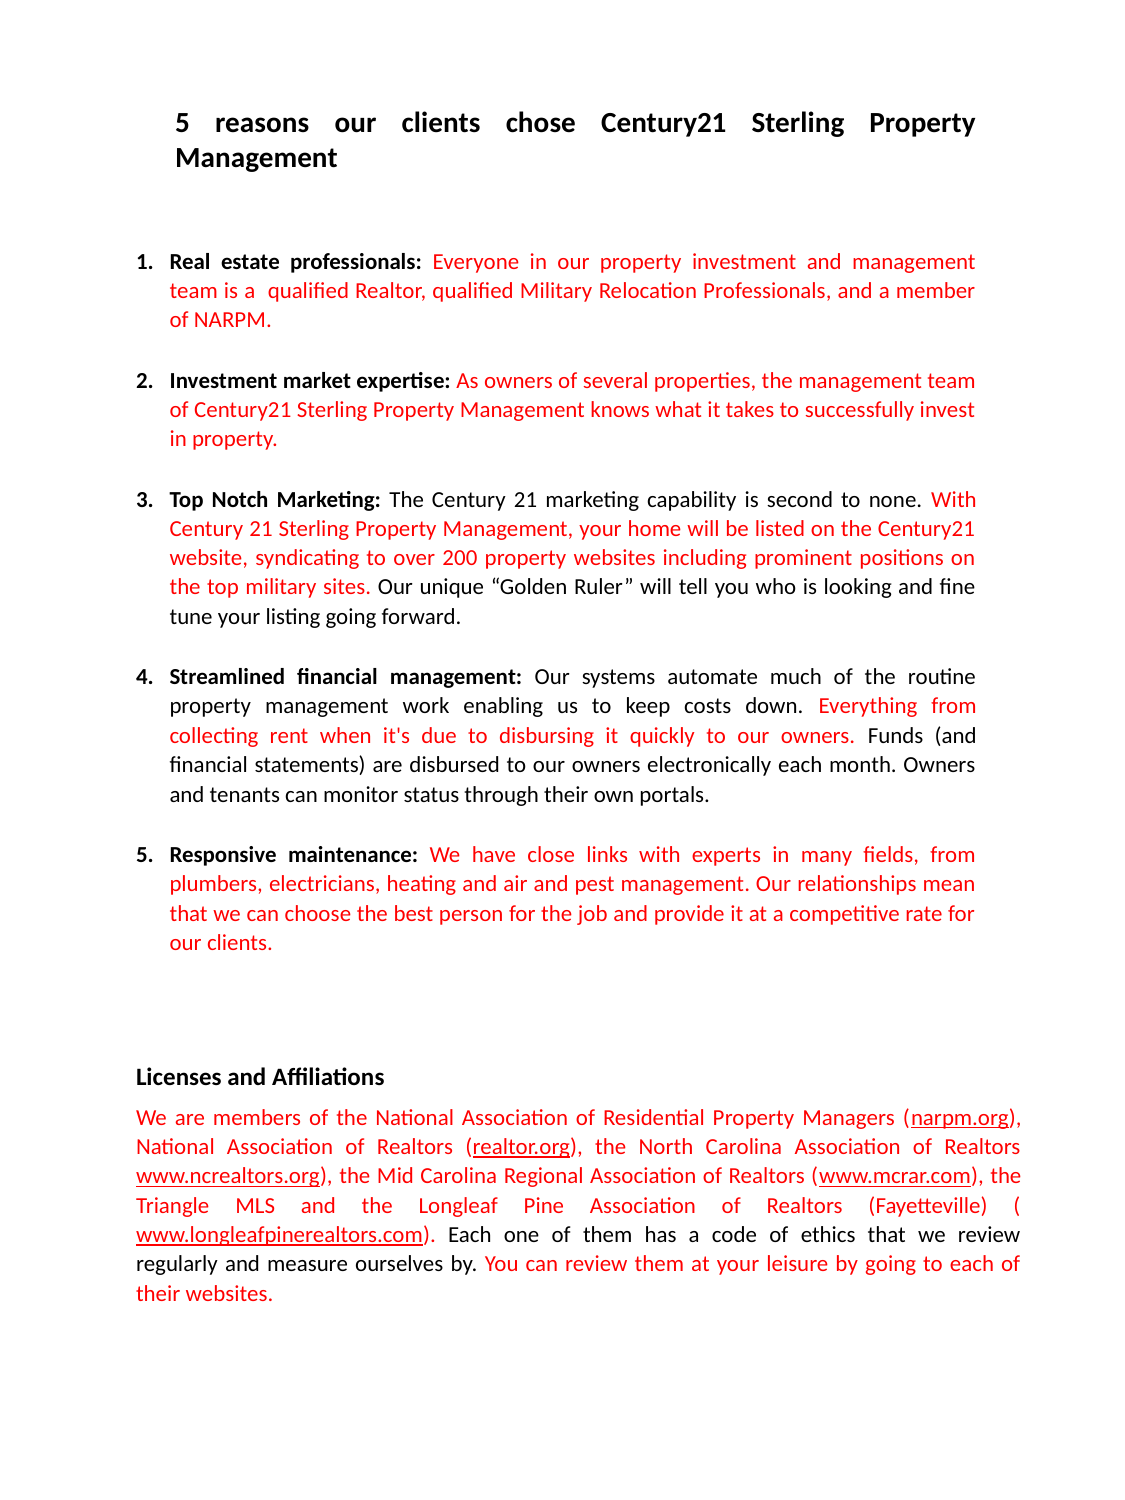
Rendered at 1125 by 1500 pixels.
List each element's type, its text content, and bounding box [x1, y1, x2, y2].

text_box Licenses and Affiliations We are members of the National Association of Residential Property Managers (narpm.org), National Association of Realtors (realtor.org), the North Carolina Association of Realtors www.ncrealtors.org), the Mid Carolina Regional Association of Realtors (www.mcrar.com), the Triangle MLS and the Longleaf Pine Association of Realtors (Fayetteville) (www.longleafpinerealtors.com). Each one of them has a code of ethics that we review regularly and measure ourselves by. You can review them at your leisure by going to each of their websites. [109, 1024, 1059, 1313]
text_box 5 reasons our clients chose Century21 Sterling Property Management Real estate professionals: Everyone in our property investment and management team is a qualified Realtor, qualified Military Relocation Professionals, and a member of NARPM. Investment market expertise: As owners of several properties, the management team of Century21 Sterling Property Management knows what it takes to successfully invest in property. Top Notch Marketing: The Century 21 marketing capability is second to none. With Century 21 Sterling Property Management, your home will be listed on the Century21 website, syndicating to over 200 property websites including prominent positions on the top military sites. Our unique “Golden Ruler” will tell you who is looking and fine tune your listing going forward. Streamlined financial management: Our systems automate much of the routine property management work enabling us to keep costs down. Everything from collecting rent when it's due to disbursing it quickly to our owners. Funds (and financial statements) are disbursed to our owners electronically each month. Owners and tenants can monitor status through their own portals. Responsive maintenance: We have close links with experts in many fields, from plumbers, electricians, heating and air and pest management. Our relationships mean that we can choose the best person for the job and provide it at a competitive rate for our clients. [109, 95, 1014, 963]
